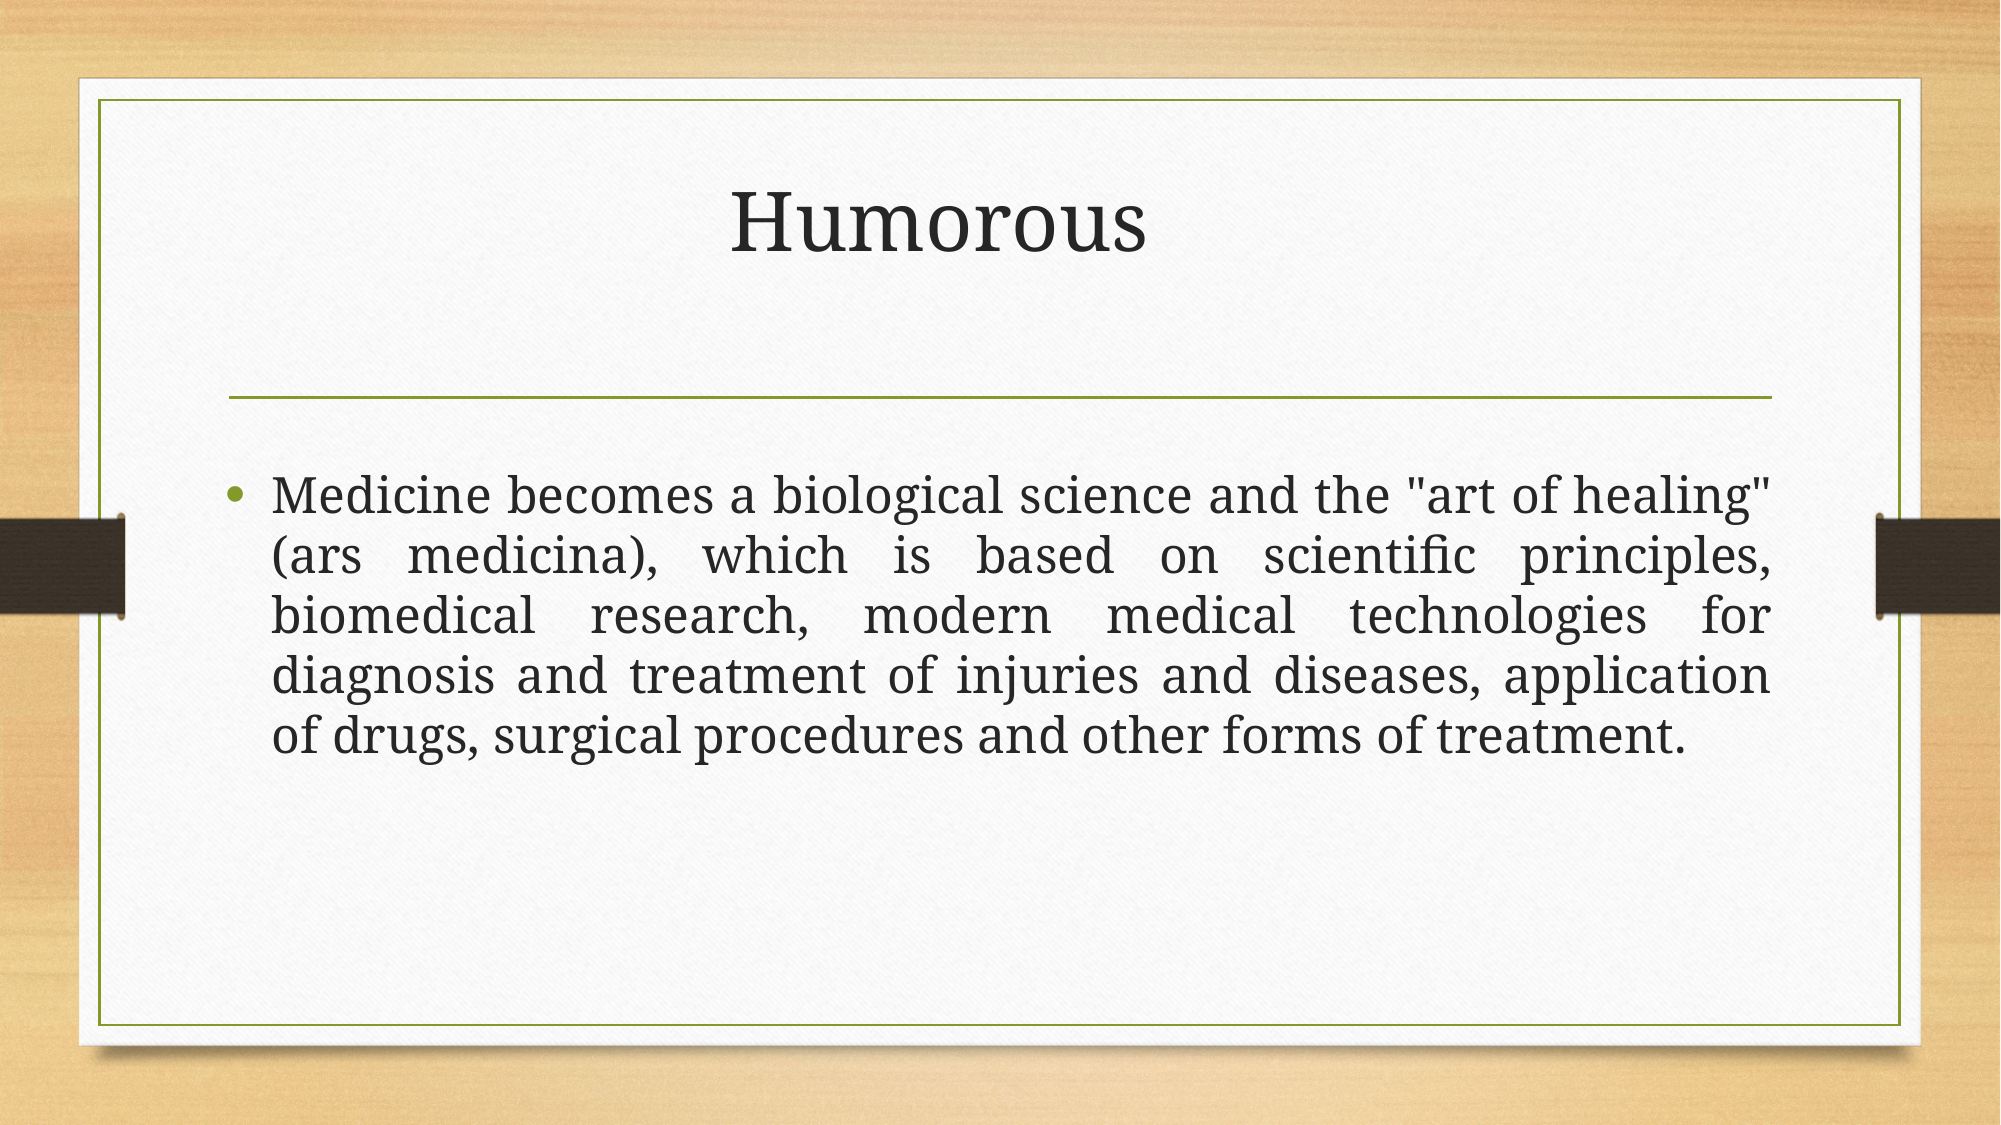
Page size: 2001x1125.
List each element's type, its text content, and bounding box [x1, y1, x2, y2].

list Medicine becomes a biological science and the "art of healing" (ars medicina), which is based on scientific principles, biomedical research, modern medical technologies for diagnosis and treatment of injuries and diseases, application of drugs, surgical procedures and other forms of treatment. [210, 456, 1788, 964]
title Humorous [212, 161, 1788, 375]
picture [0, 0, 2001, 1125]
